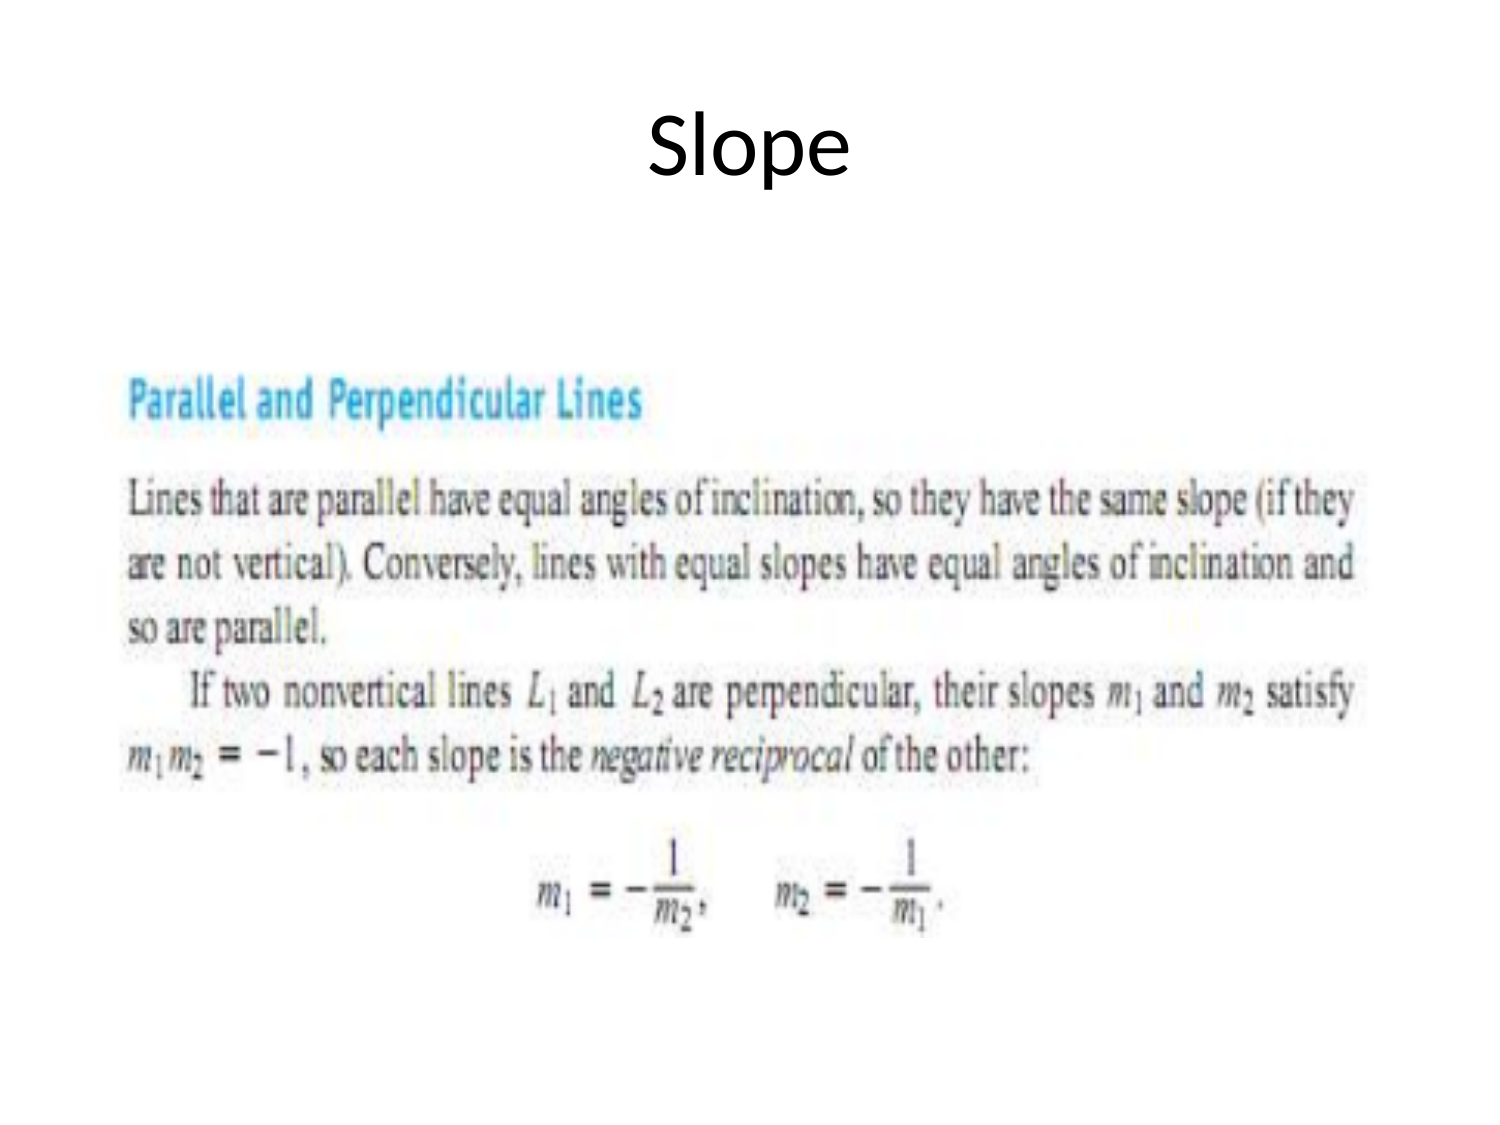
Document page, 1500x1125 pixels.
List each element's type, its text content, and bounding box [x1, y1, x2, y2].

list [93, 292, 1419, 938]
title Slope [75, 45, 1425, 233]
